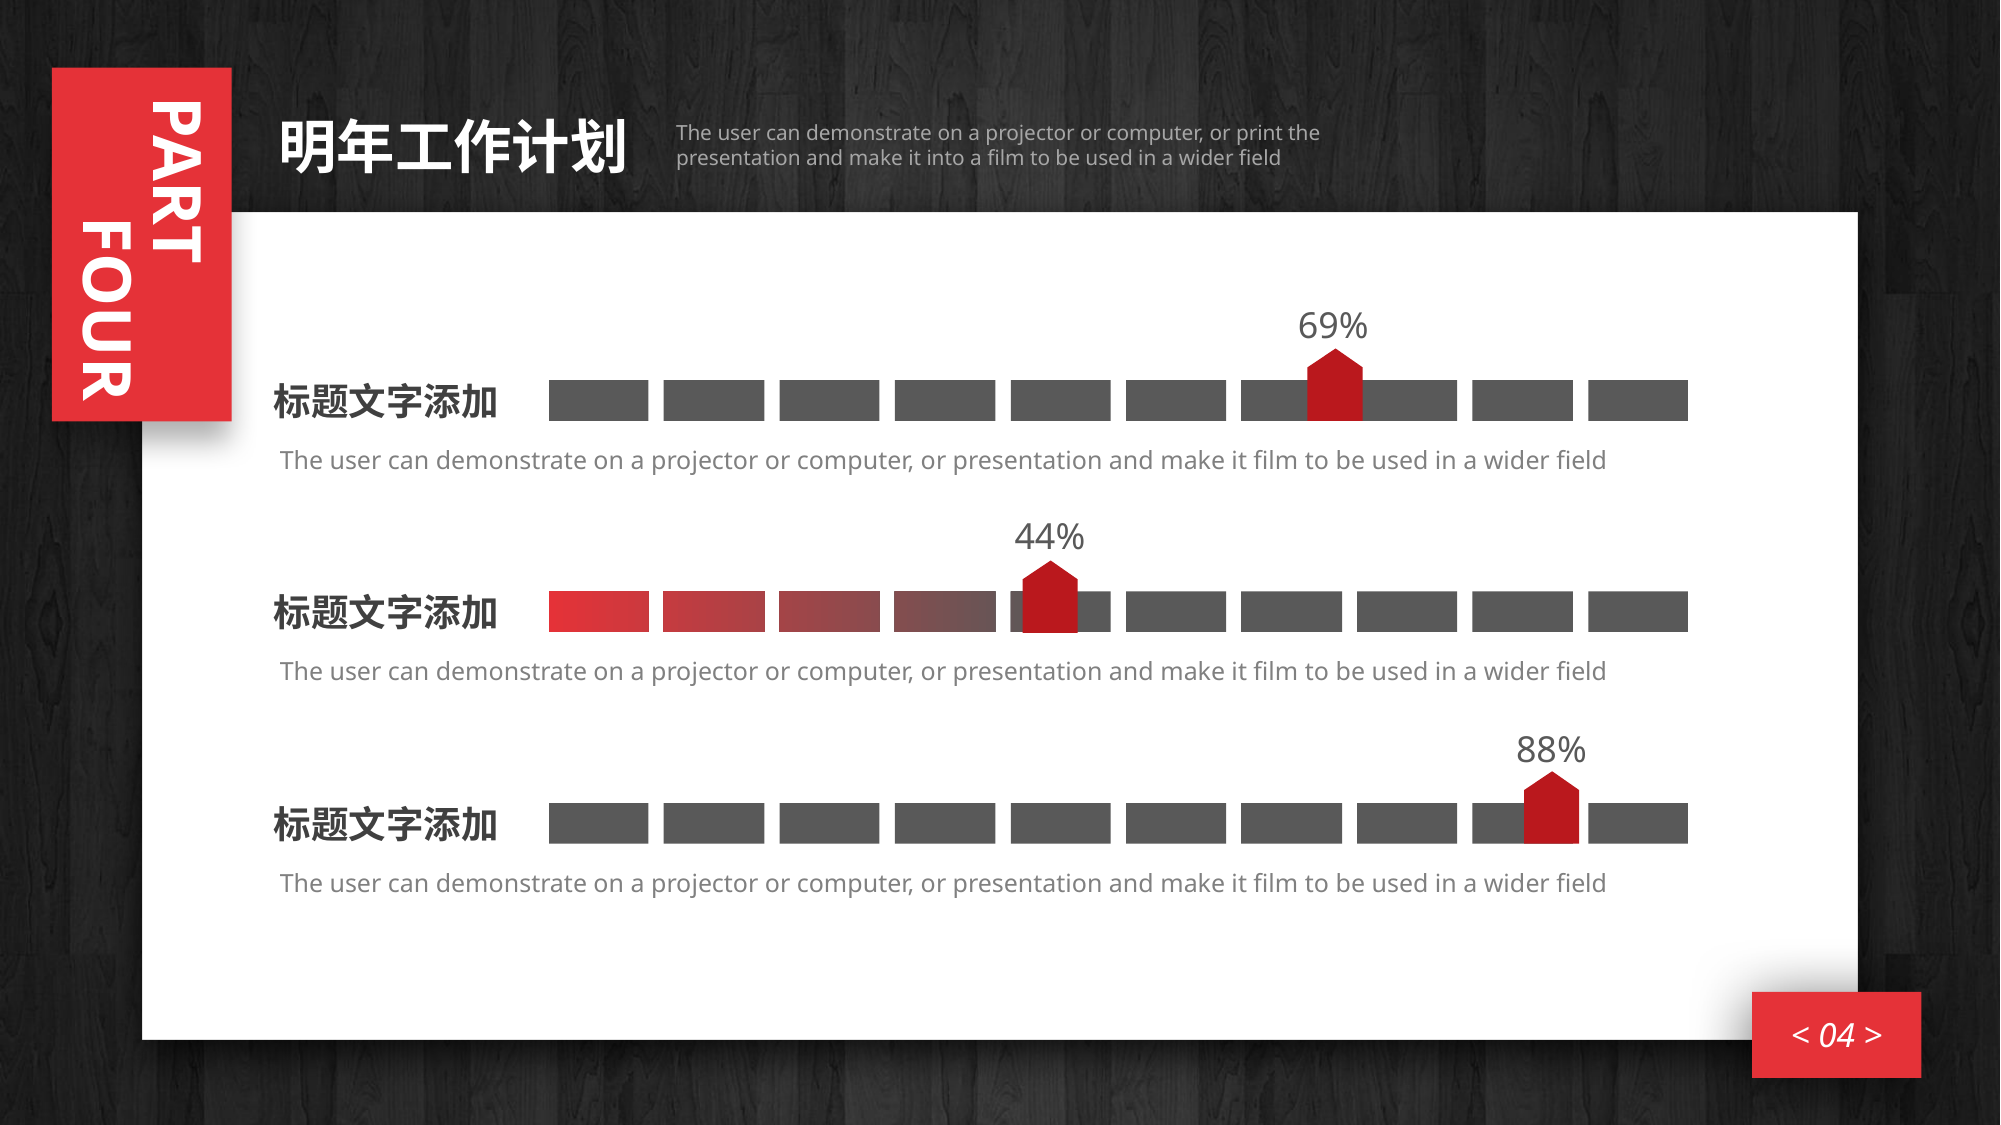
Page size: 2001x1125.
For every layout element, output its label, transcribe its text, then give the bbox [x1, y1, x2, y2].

picture [0, 0, 2000, 1125]
text_box The user can demonstrate on a projector or computer, or print the presentation and make it into a film to be used in a wider field [661, 112, 1439, 178]
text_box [227, 302, 1773, 488]
text_box 明年工作计划 [264, 102, 953, 188]
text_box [227, 513, 1773, 699]
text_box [227, 726, 1773, 911]
